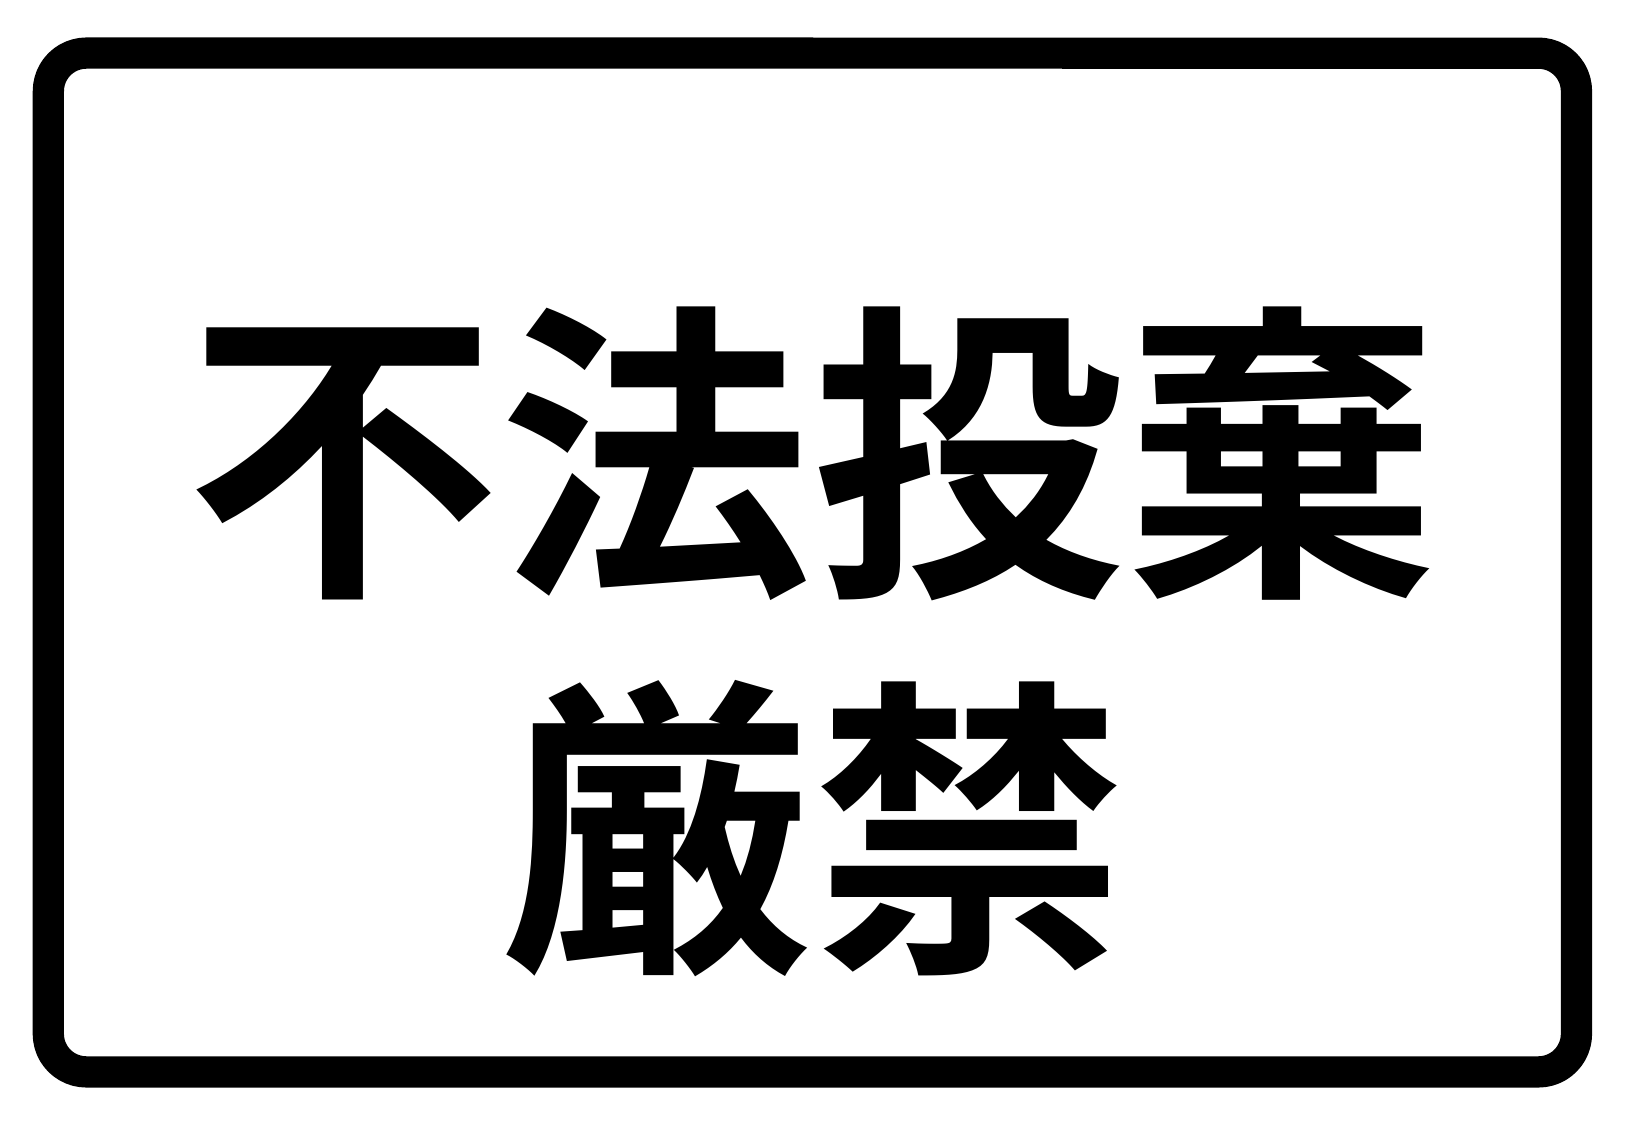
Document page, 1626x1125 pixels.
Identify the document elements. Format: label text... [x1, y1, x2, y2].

text_box 不法投棄 厳禁 [0, 252, 1625, 1018]
text_box [46, 1018, 1579, 1075]
text_box [46, 50, 1579, 252]
